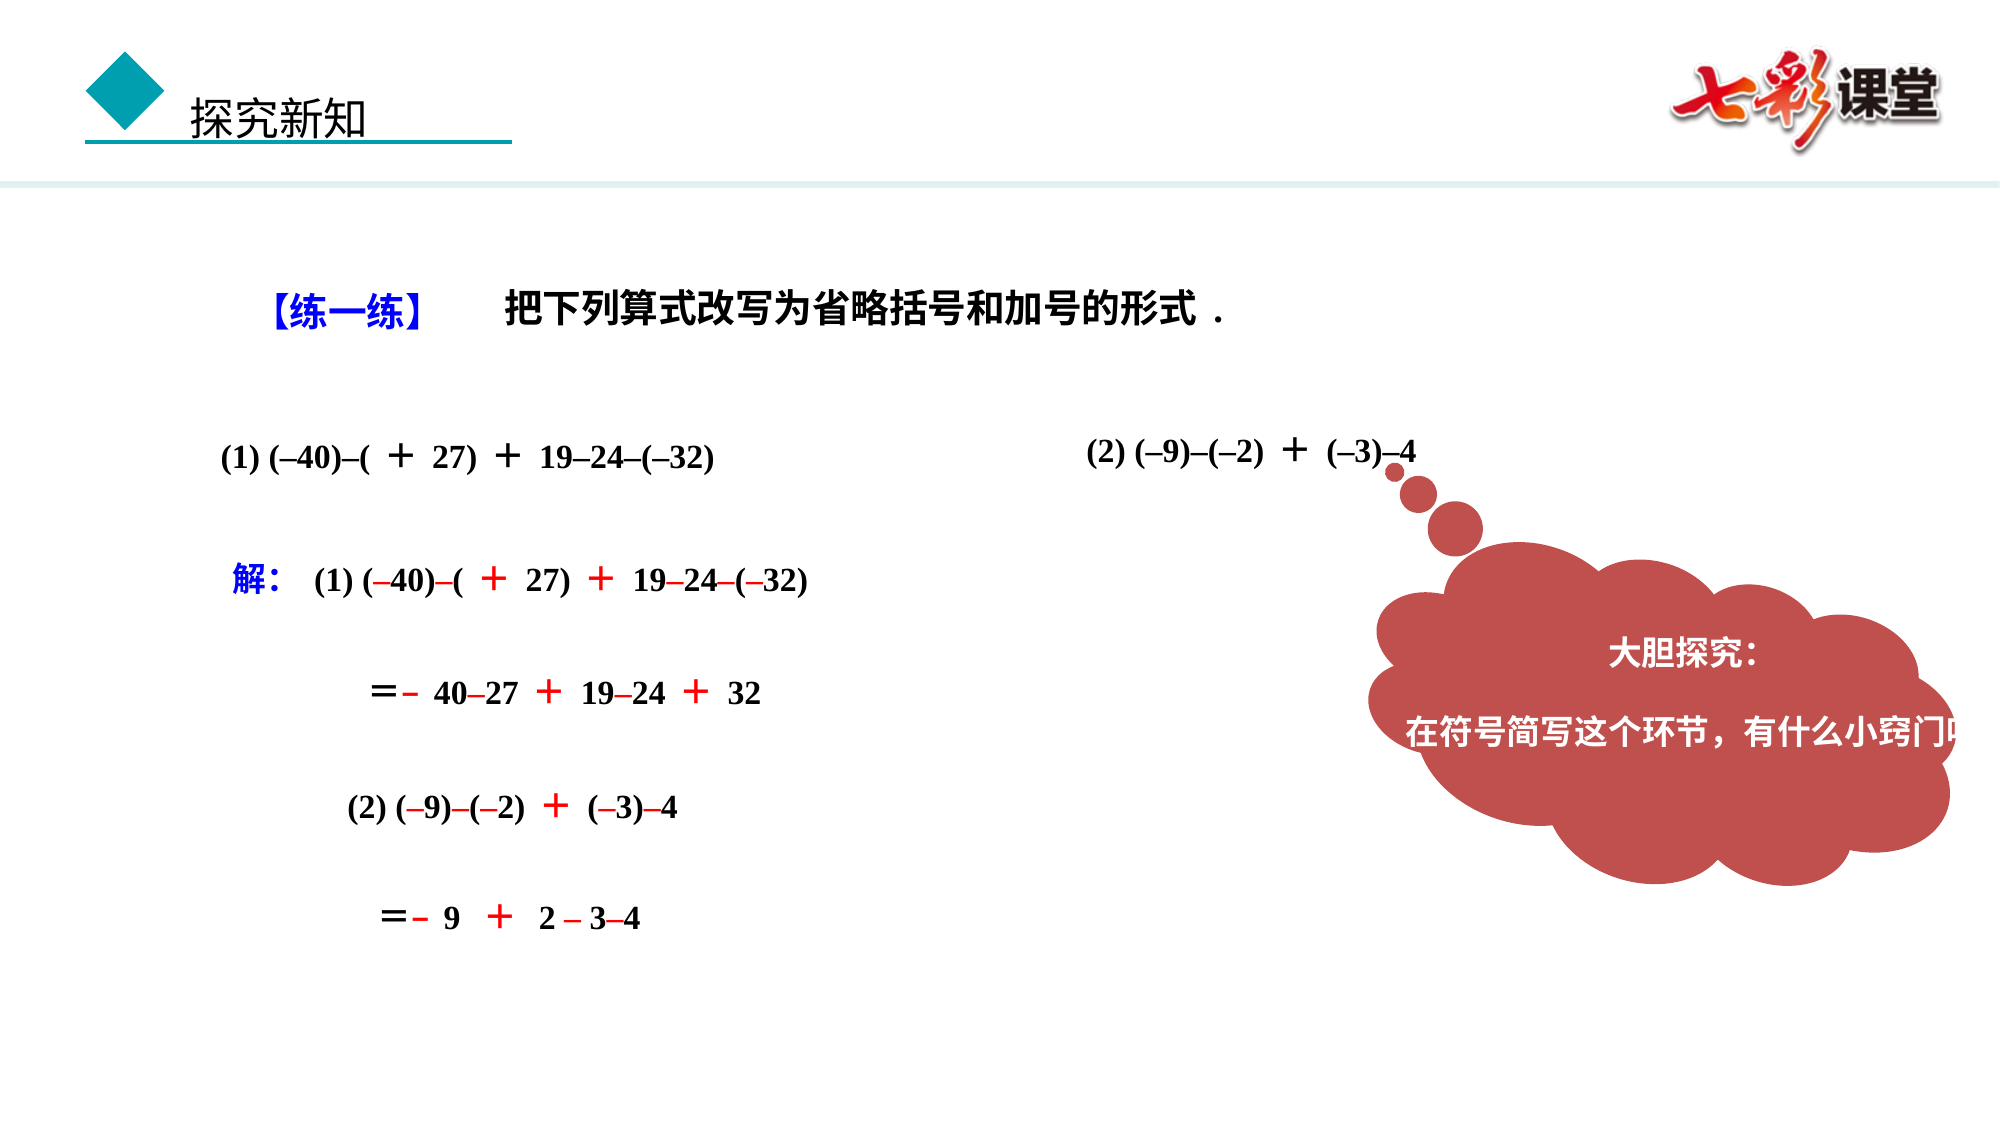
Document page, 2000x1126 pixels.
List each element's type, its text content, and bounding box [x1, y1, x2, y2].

text_box (2) (–9)–(–2)＋(–3)–4 [319, 680, 1058, 836]
text_box 把下列算式改写为省略括号和加号的形式. [484, 229, 1808, 341]
text_box 解：(1) (–40)–(＋27)＋19–24–(–32) [190, 452, 1241, 608]
picture [1666, 42, 1948, 157]
text_box 【练一练】 [230, 232, 464, 344]
text_box (2) (–9)–(–2)＋(–3)–4 [1058, 324, 1797, 480]
text_box ＝–9 ＋ 2 – 3–4 [357, 836, 929, 946]
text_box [1361, 559, 2000, 883]
text_box ＝–40–27＋19–24＋32 [347, 608, 1068, 721]
text_box (1) (–40)–(＋27)＋19–24–(–32) [192, 330, 1058, 452]
